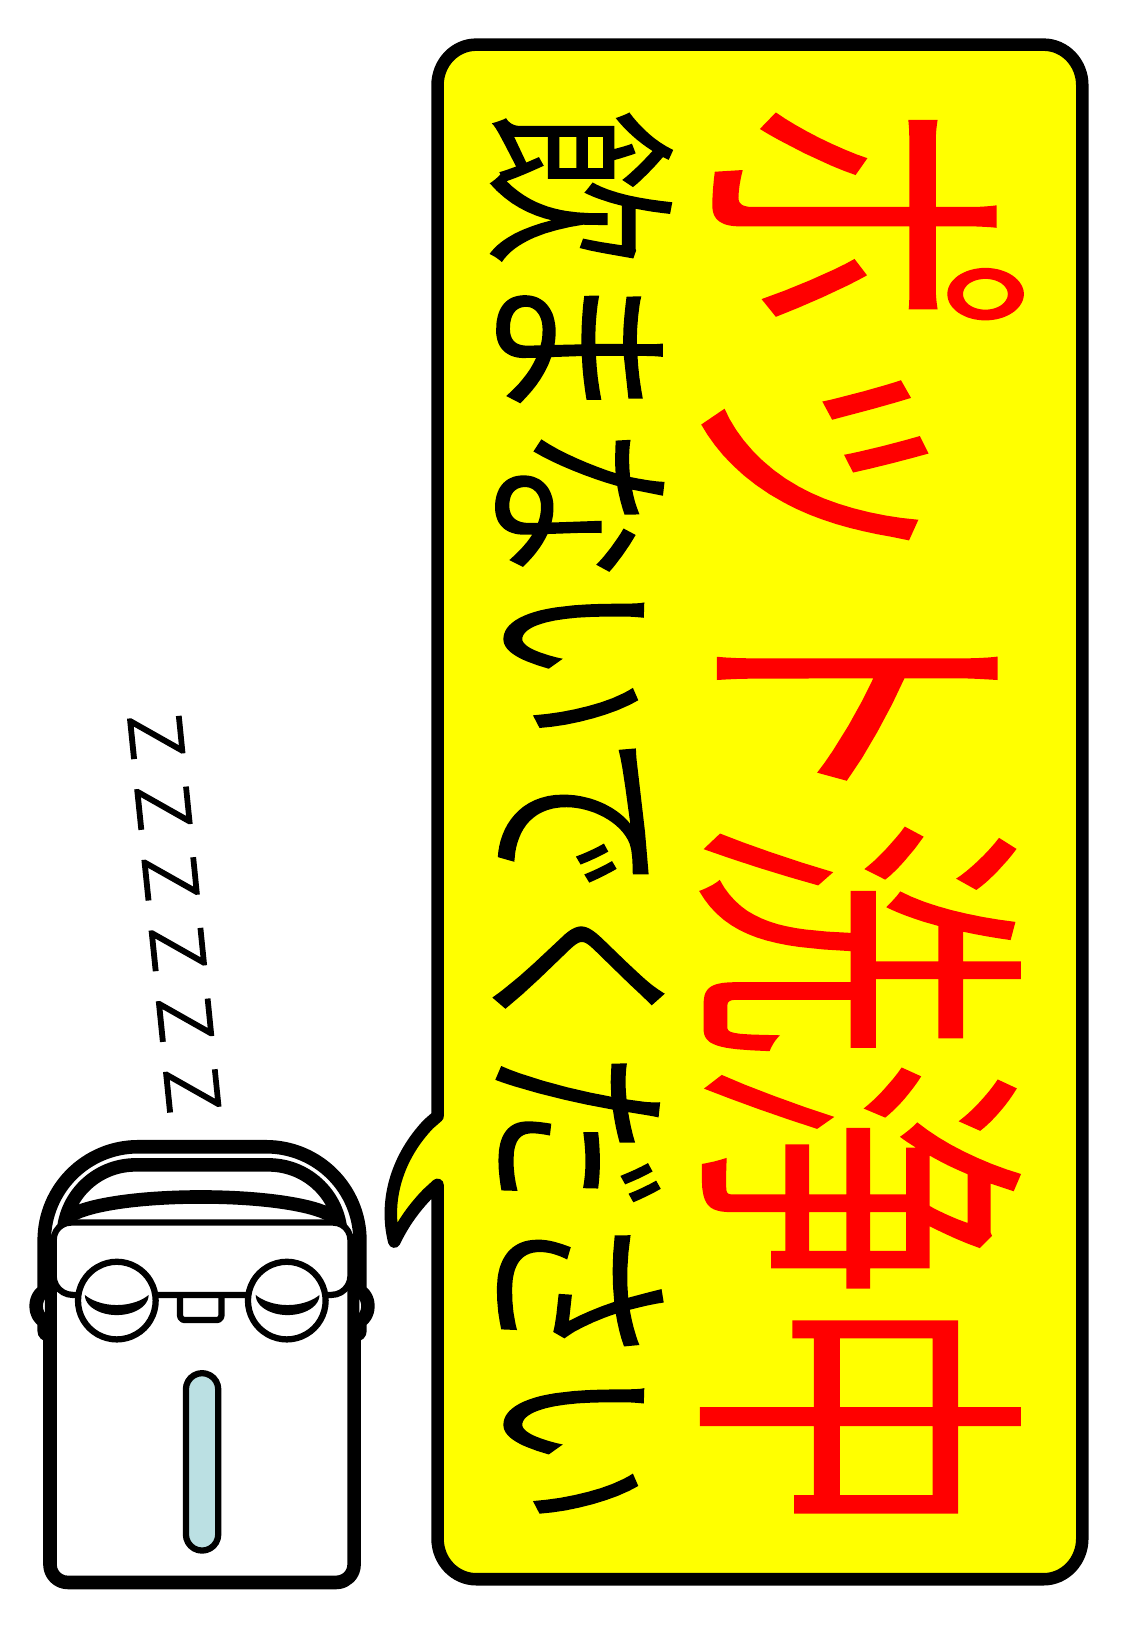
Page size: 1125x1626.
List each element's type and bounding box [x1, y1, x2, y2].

text_box [39, 1150, 365, 1580]
text_box [388, 42, 1085, 1582]
